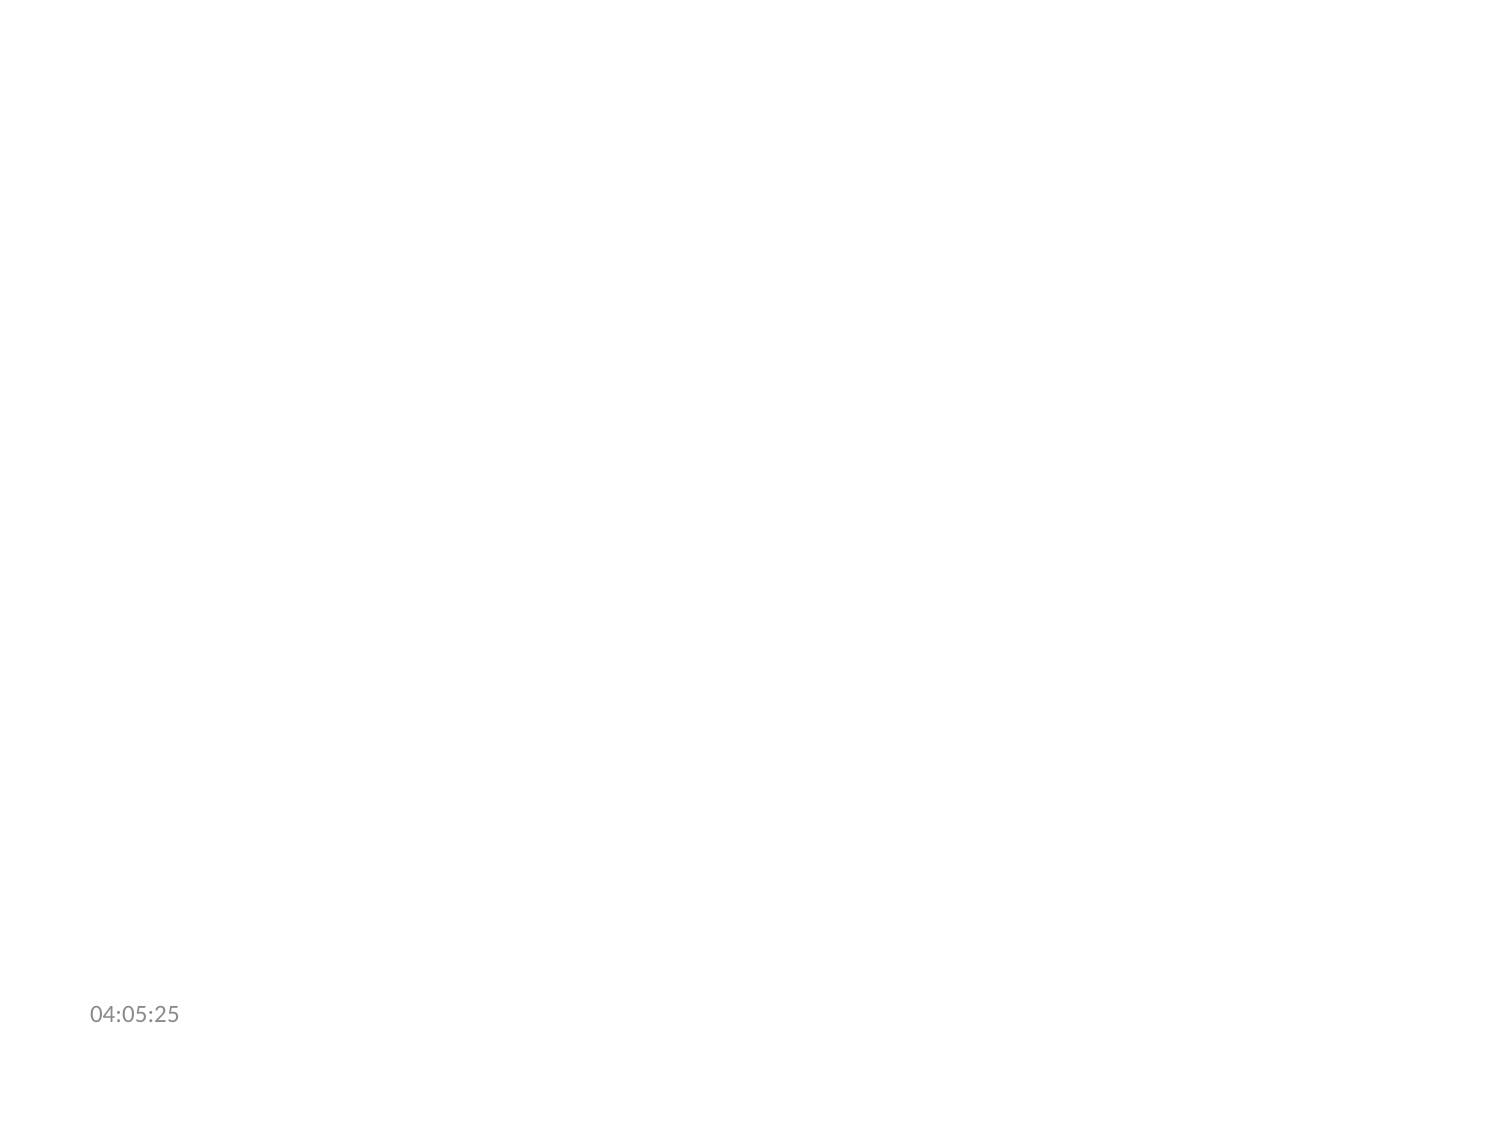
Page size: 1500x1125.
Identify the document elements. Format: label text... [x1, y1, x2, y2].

text_box 15:35:09 [75, 982, 425, 1043]
